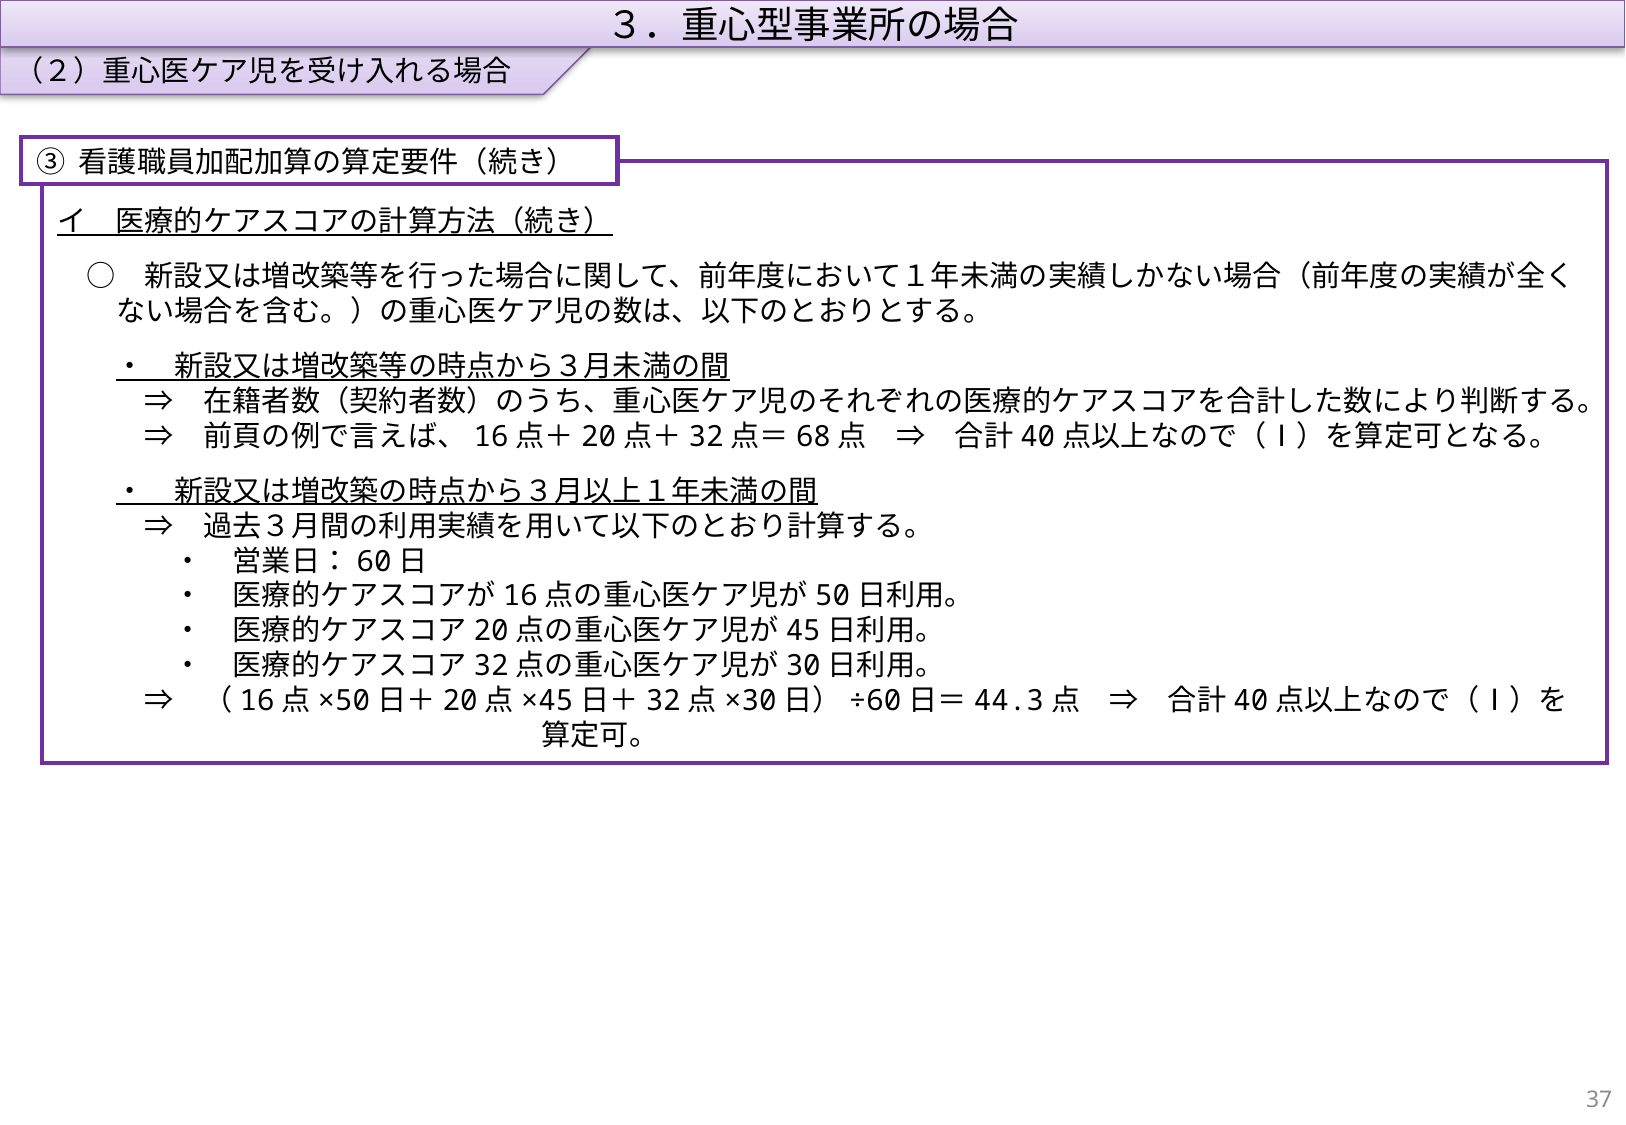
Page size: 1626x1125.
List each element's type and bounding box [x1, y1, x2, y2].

slide_number [1248, 1070, 1625, 1125]
text_box [0, 0, 1625, 96]
text_box [21, 137, 1608, 764]
